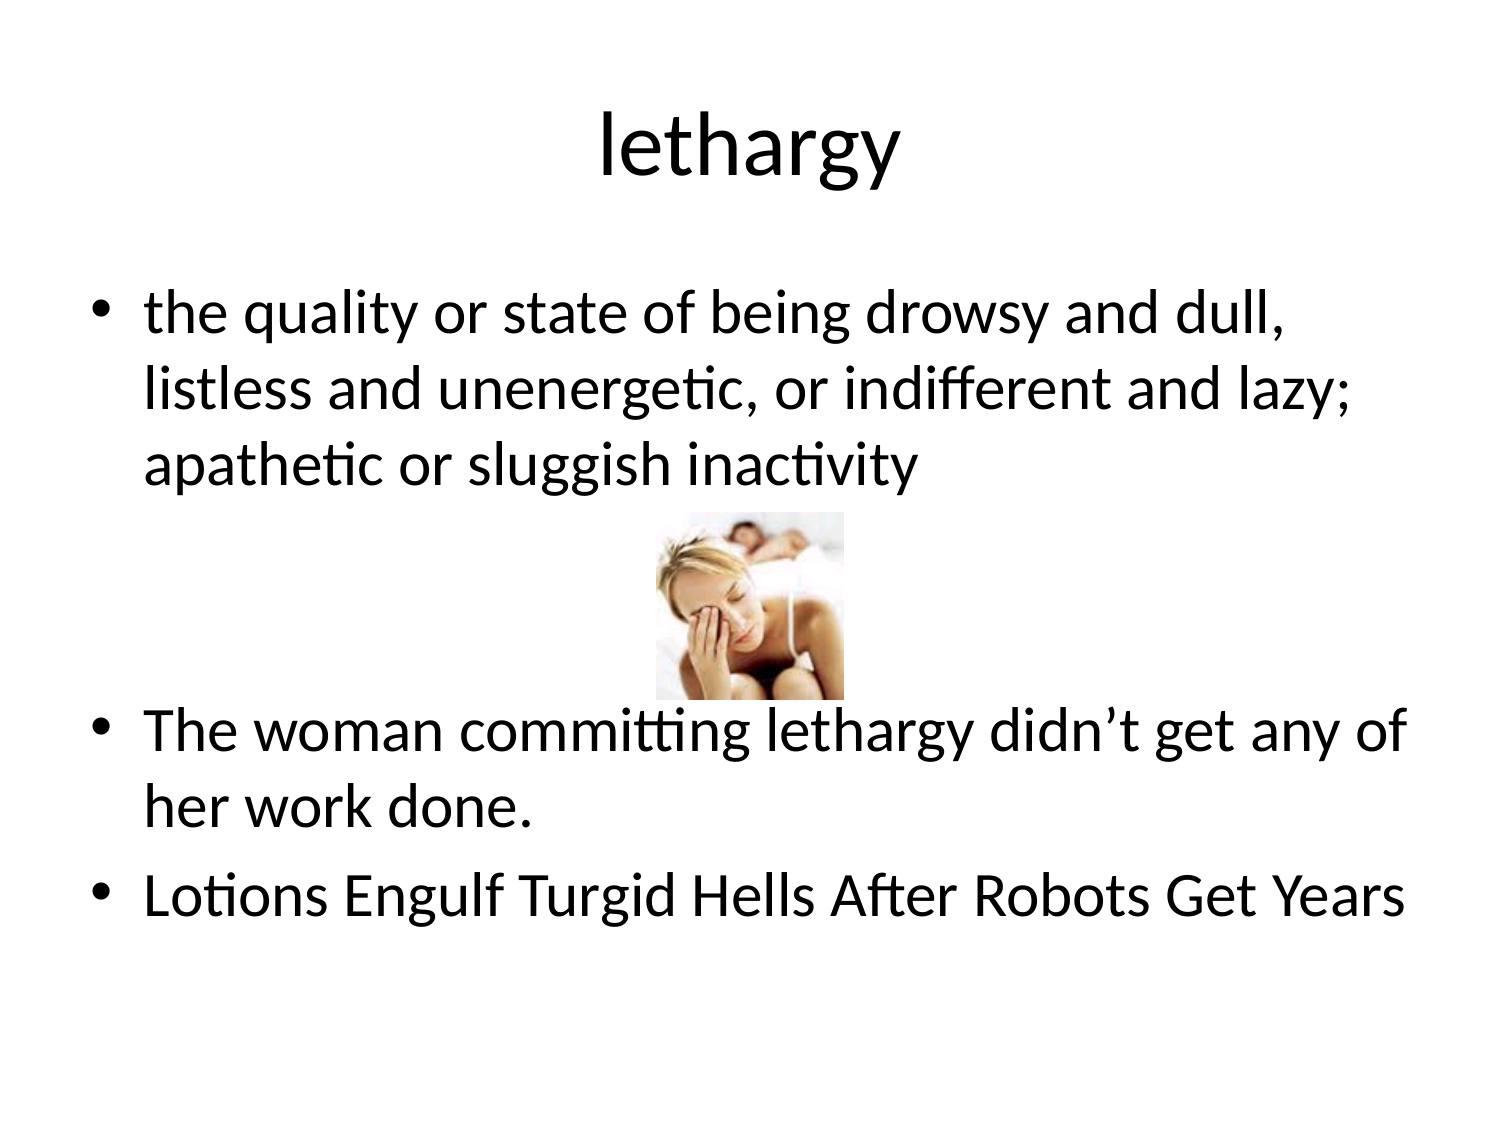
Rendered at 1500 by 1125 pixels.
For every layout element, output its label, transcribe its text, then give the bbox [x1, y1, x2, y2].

title lethargy [75, 45, 1425, 233]
picture [656, 512, 844, 701]
list the quality or state of being drowsy and dull, listless and unenergetic, or indifferent and lazy; apathetic or sluggish inactivity The woman committing lethargy didn’t get any of her work done. Lotions Engulf Turgid Hells After Robots Get Years [75, 262, 1425, 1005]
